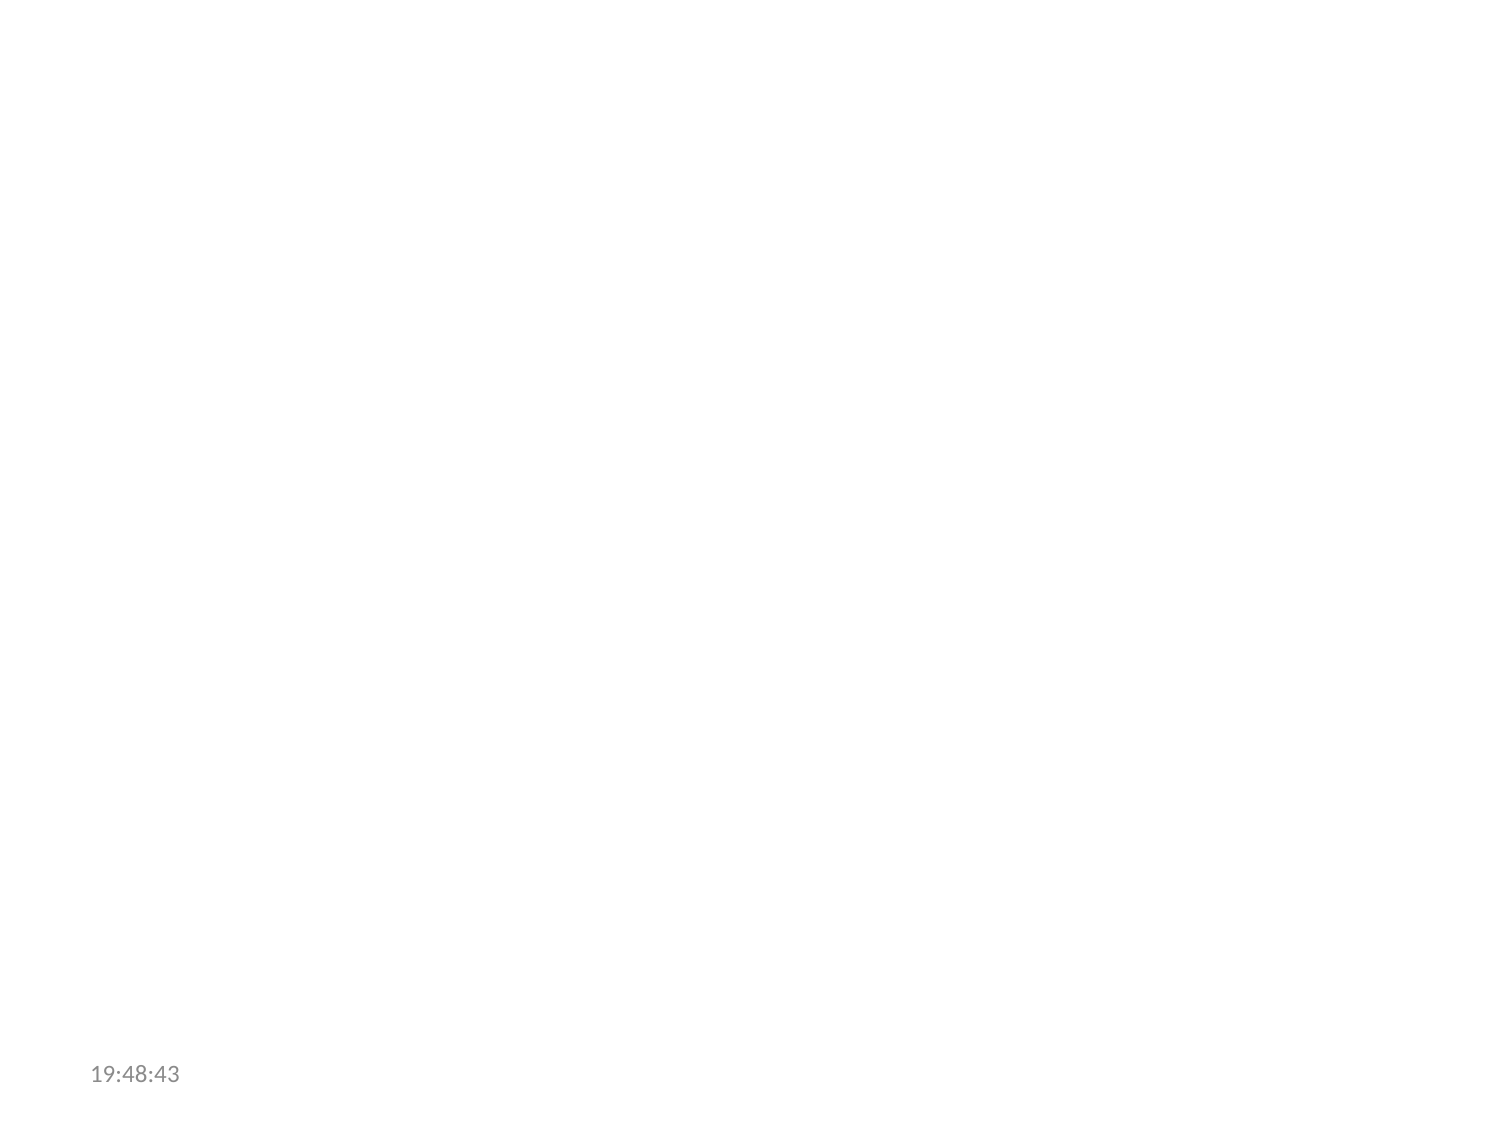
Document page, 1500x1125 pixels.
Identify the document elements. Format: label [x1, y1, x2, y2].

slide_number [75, 1042, 425, 1103]
